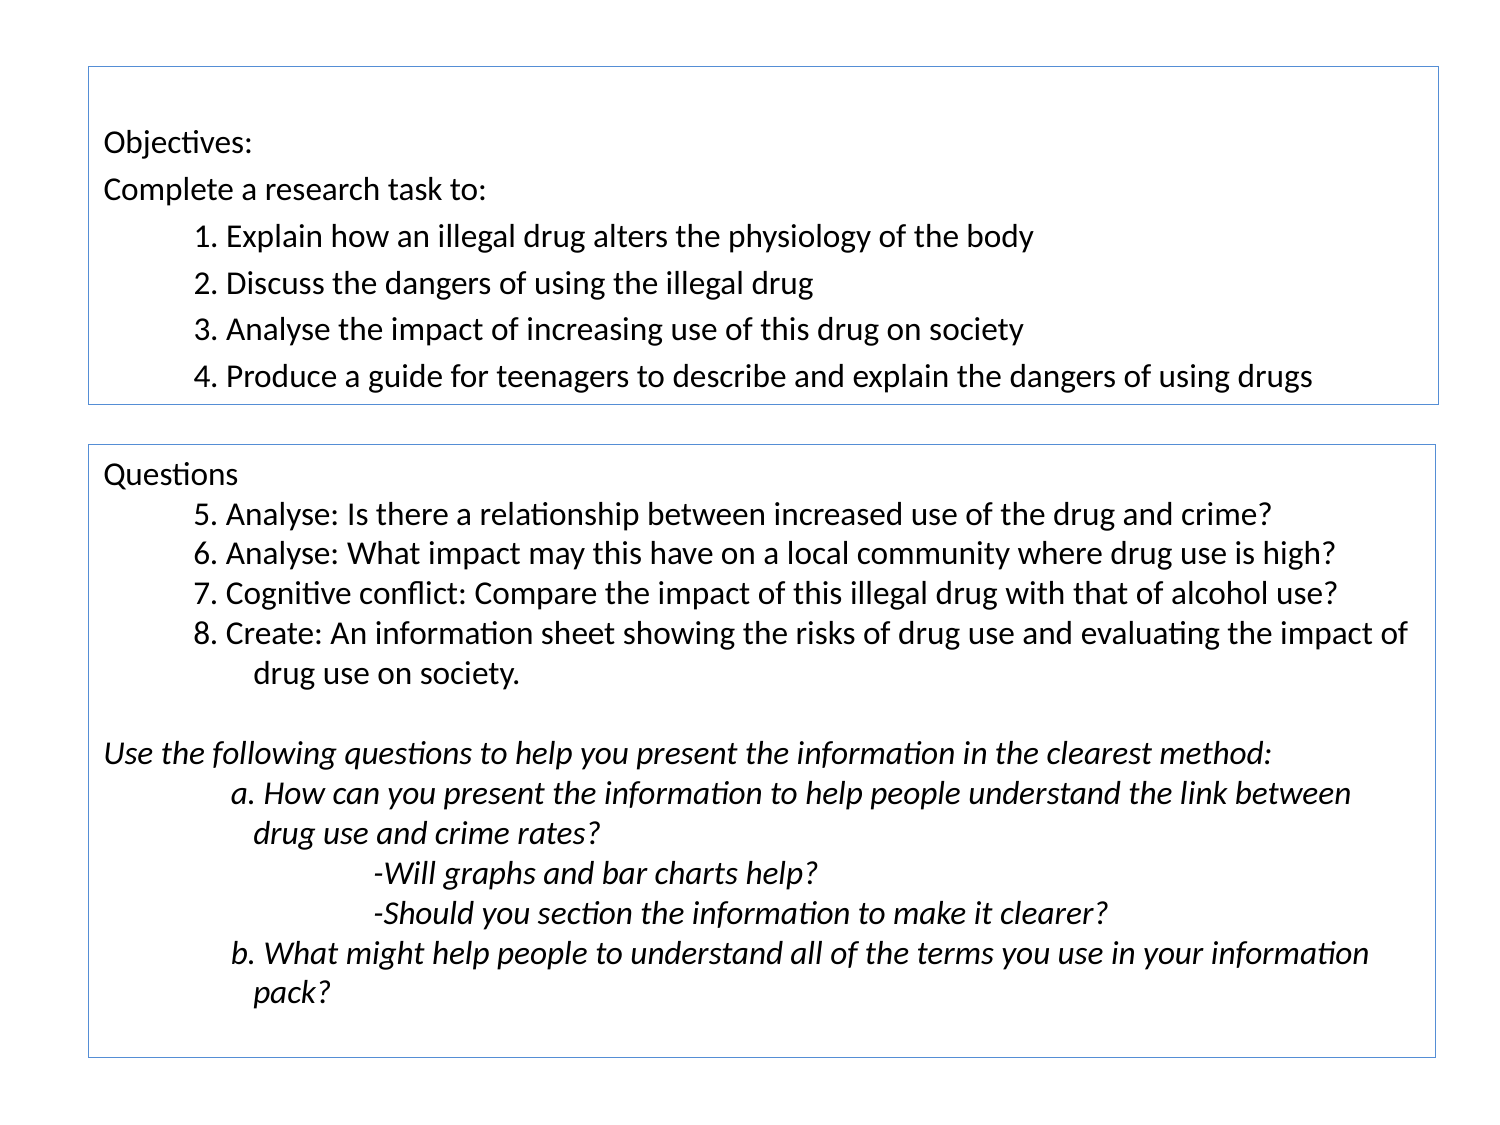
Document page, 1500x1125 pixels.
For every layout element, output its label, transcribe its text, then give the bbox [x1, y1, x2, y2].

text_box Questions 5. Analyse: Is there a relationship between increased use of the drug and crime? 6. Analyse: What impact may this have on a local community where drug use is high? 7. Cognitive conflict: Compare the impact of this illegal drug with that of alcohol use? 8. Create: An information sheet showing the risks of drug use and evaluating the impact of drug use on society. Use the following questions to help you present the information in the clearest method: a. How can you present the information to help people understand the link between drug use and crime rates? -Will graphs and bar charts help? -Should you section the information to make it clearer? b. What might help people to understand all of the terms you use in your information pack? [88, 444, 1436, 1058]
list Objectives: Complete a research task to: 1. Explain how an illegal drug alters the physiology of the body 2. Discuss the dangers of using the illegal drug 3. Analyse the impact of increasing use of this drug on society 4. Produce a guide for teenagers to describe and explain the dangers of using drugs [88, 66, 1439, 405]
